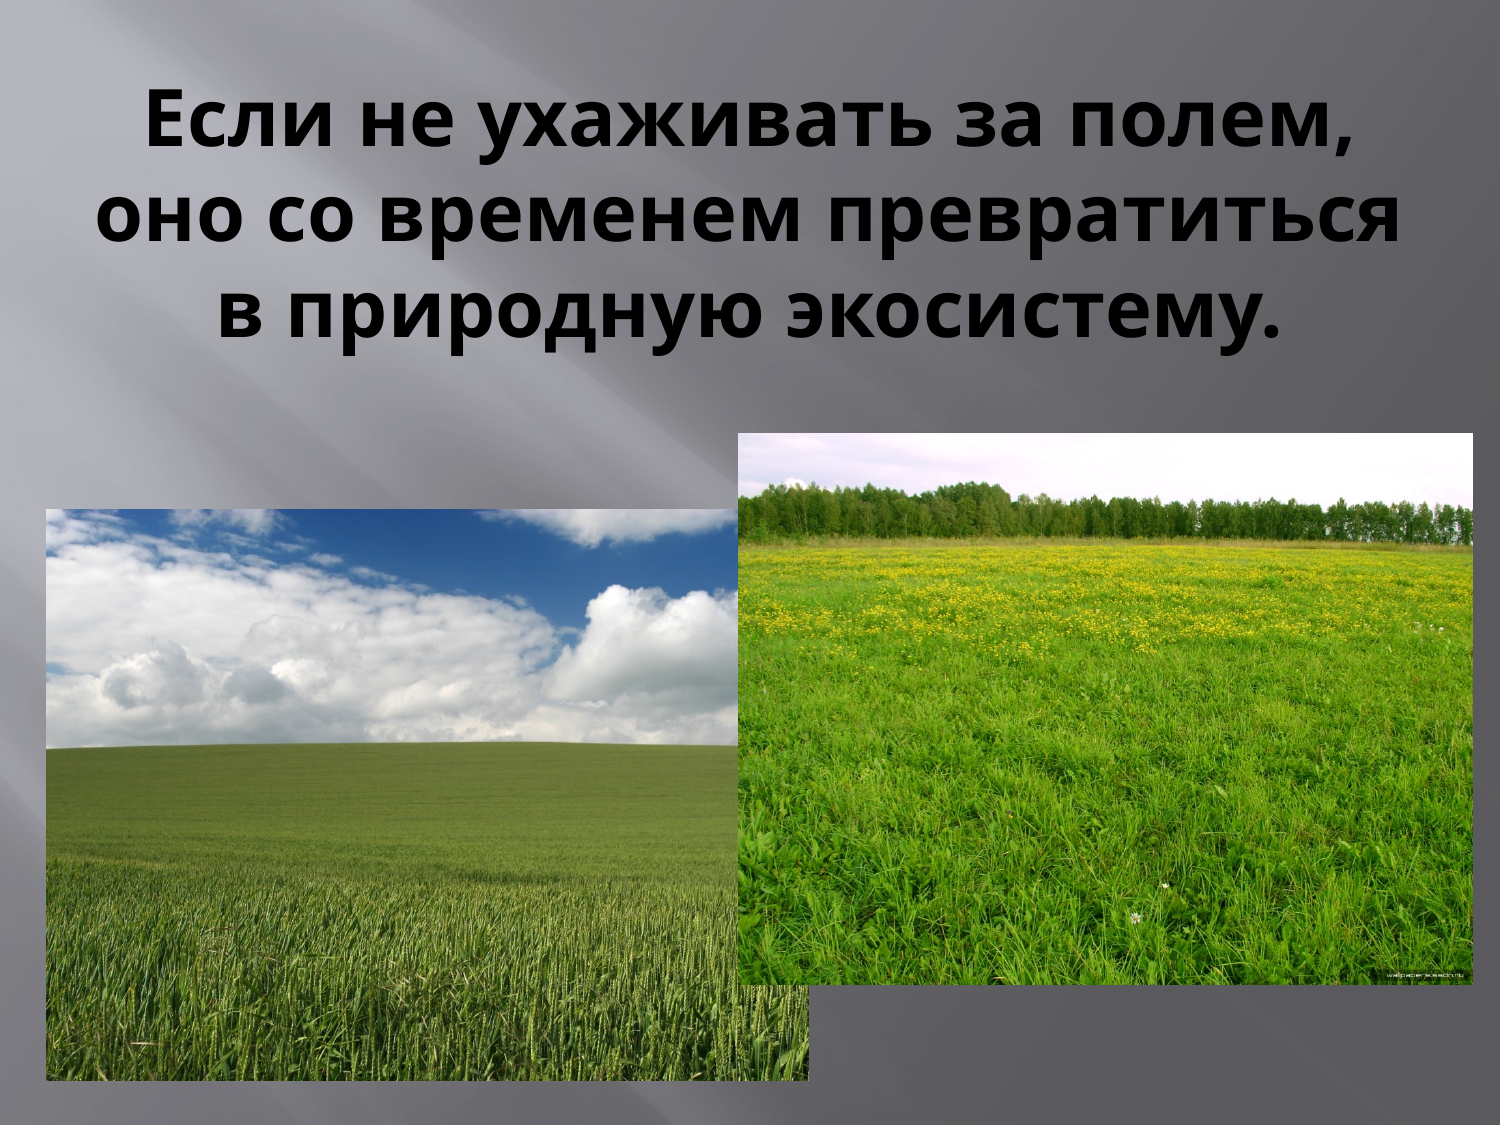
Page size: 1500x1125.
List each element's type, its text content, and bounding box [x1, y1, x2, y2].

title Если не ухаживать за полем, оно со временем превратиться в природную экосистему. [75, 45, 1425, 375]
picture [46, 433, 1473, 1082]
